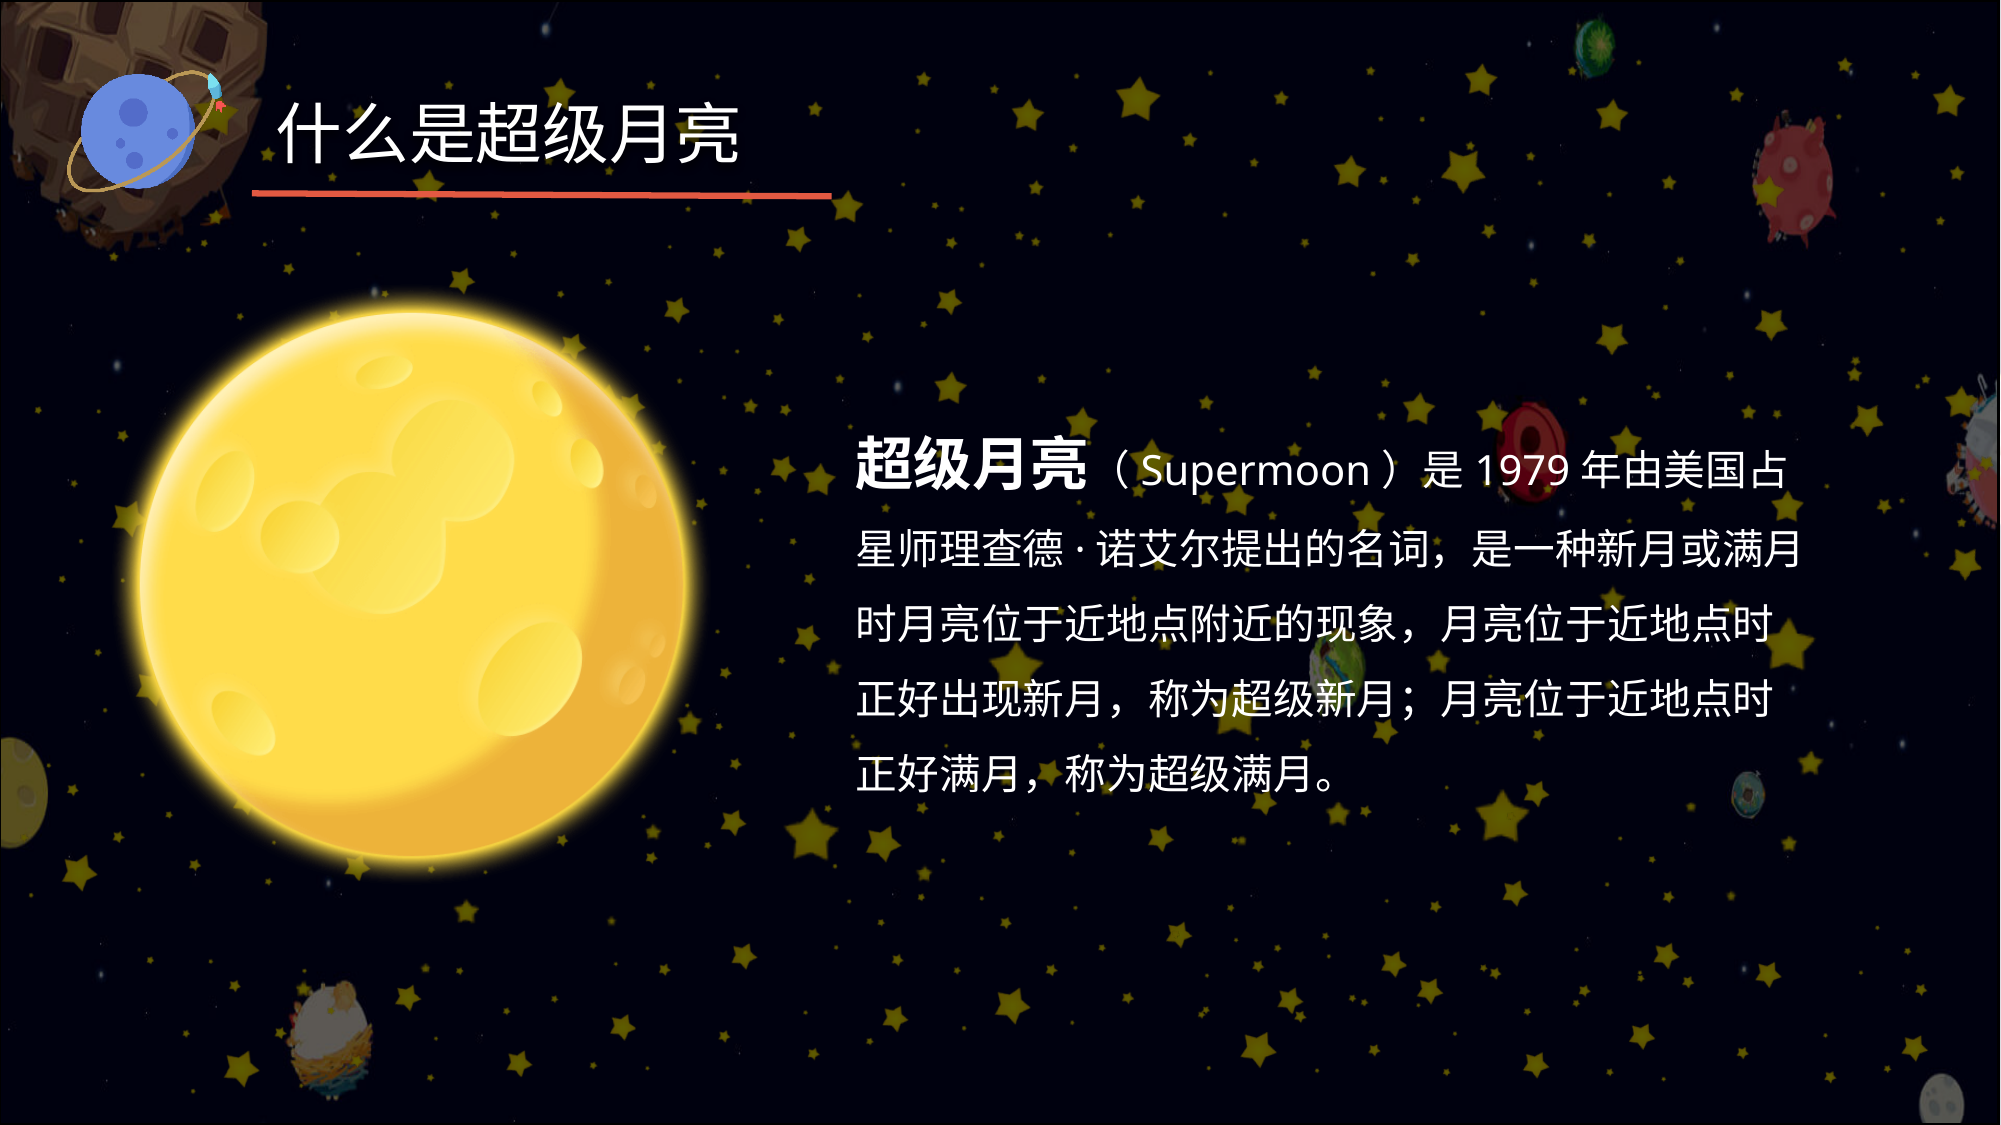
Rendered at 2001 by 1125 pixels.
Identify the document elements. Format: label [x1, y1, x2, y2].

text_box [0, 16, 2000, 1117]
picture [105, 279, 718, 891]
text_box [0, 0, 2000, 13]
text_box [0, 26, 984, 230]
